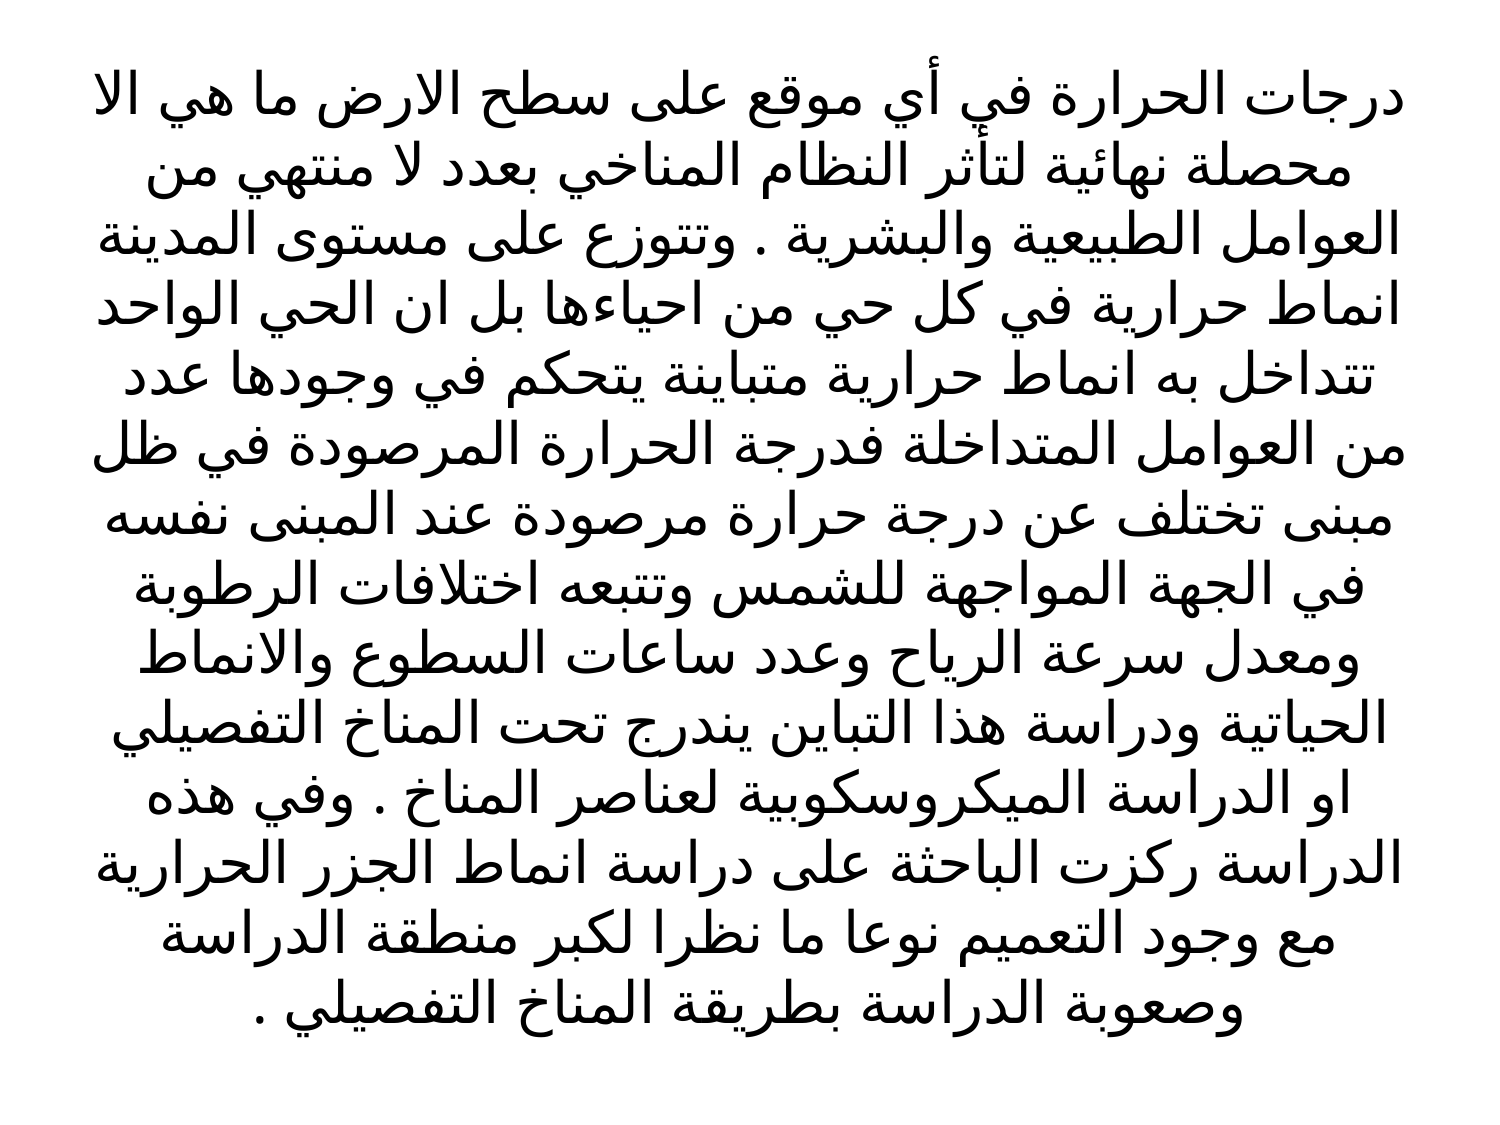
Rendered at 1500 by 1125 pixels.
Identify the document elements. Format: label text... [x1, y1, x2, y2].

title درجات الحرارة في أي موقع على سطح الارض ما هي الا محصلة نهائية لتأثر النظام المناخي بعدد لا منتهي من العوامل الطبيعية والبشرية . وتتوزع على مستوى المدينة انماط حرارية في كل حي من احياءها بل ان الحي الواحد تتداخل به انماط حرارية متباينة يتحكم في وجودها عدد من العوامل المتداخلة فدرجة الحرارة المرصودة في ظل مبنى تختلف عن درجة حرارة مرصودة عند المبنى نفسه في الجهة المواجهة للشمس وتتبعه اختلافات الرطوبة ومعدل سرعة الرياح وعدد ساعات السطوع والانماط الحياتية ودراسة هذا التباين يندرج تحت المناخ التفصيلي او الدراسة الميكروسكوبية لعناصر المناخ . وفي هذه الدراسة ركزت الباحثة على دراسة انماط الجزر الحرارية مع وجود التعميم نوعا ما نظرا لكبر منطقة الدراسة وصعوبة الدراسة بطريقة المناخ التفصيلي . [75, 45, 1425, 1047]
